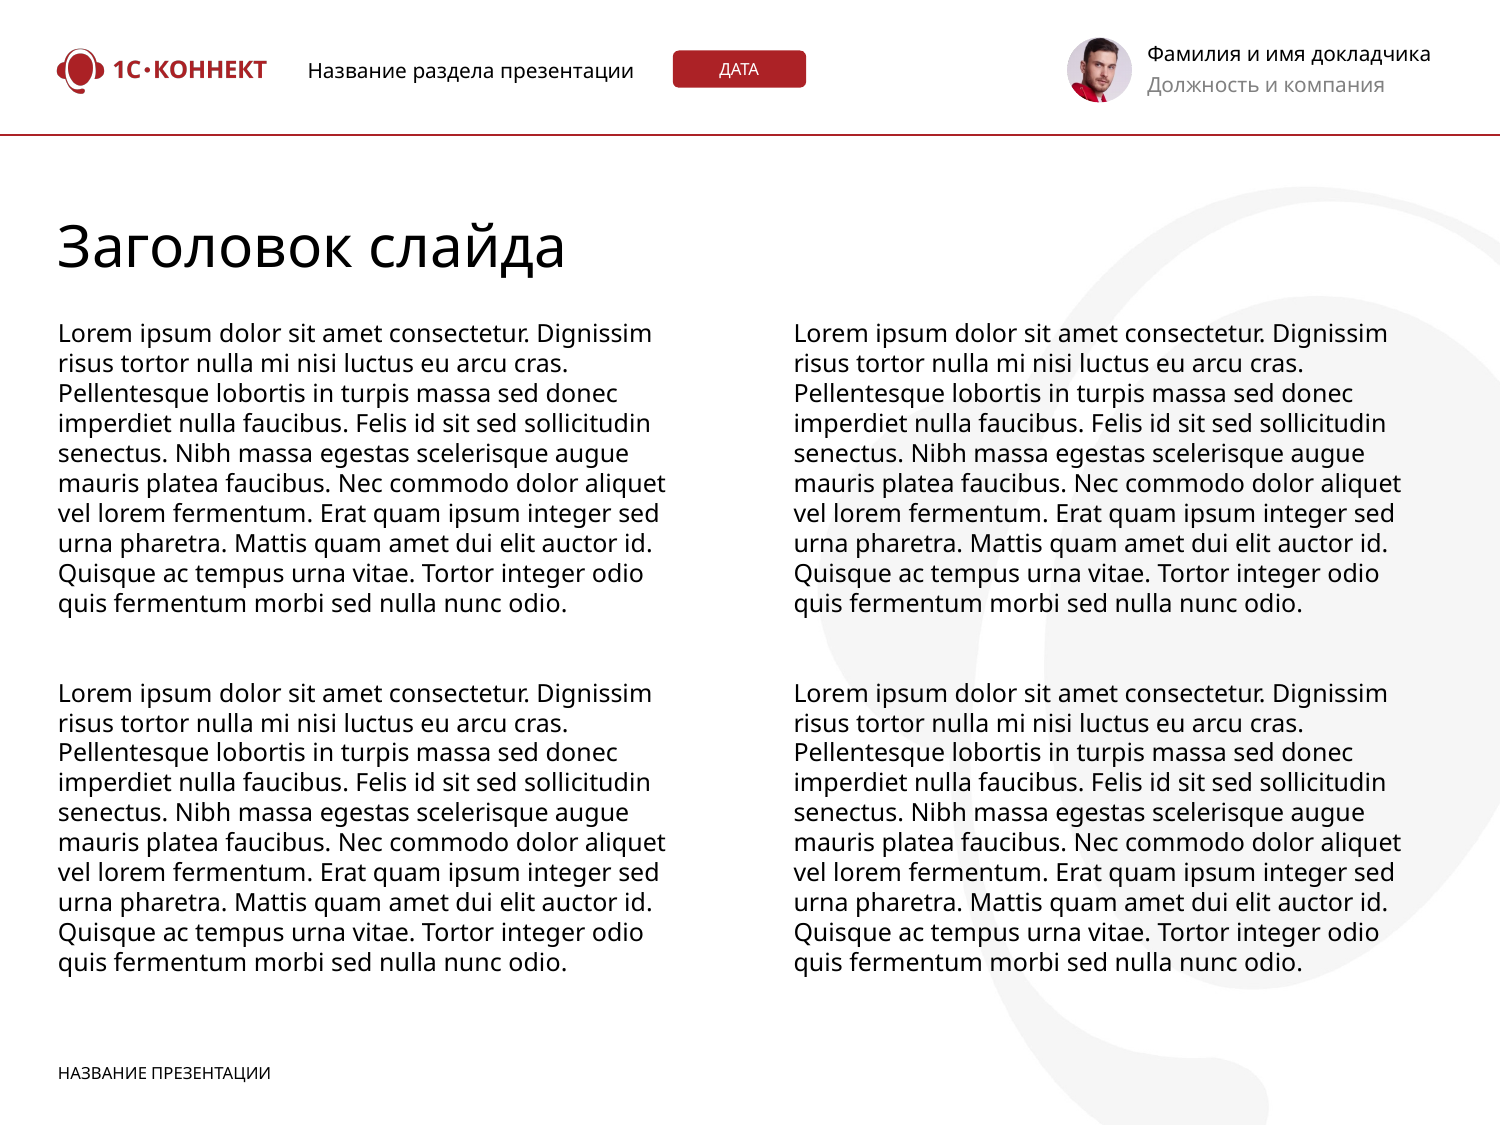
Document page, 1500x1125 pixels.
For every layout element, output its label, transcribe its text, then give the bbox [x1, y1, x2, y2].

picture [0, 0, 1500, 134]
text_box Lorem ipsum dolor sit amet consectetur. Dignissim risus tortor nulla mi nisi luctus eu arcu cras. Pellentesque lobortis in turpis massa sed donec imperdiet nulla faucibus. Felis id sit sed sollicitudin senectus. Nibh massa egestas scelerisque augue mauris platea faucibus. Nec commodo dolor aliquet vel lorem fermentum. Erat quam ipsum integer sed urna pharetra. Mattis quam amet dui elit auctor id. Quisque ac tempus urna vitae. Tortor integer odio quis fermentum morbi sed nulla nunc odio. [57, 677, 701, 999]
text_box Название раздела презентации [307, 57, 642, 83]
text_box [1066, 37, 1437, 103]
text_box Заголовок слайда [57, 209, 589, 280]
picture [0, 136, 1500, 1125]
text_box ДАТА [672, 50, 807, 88]
footer НАЗВАНИЕ ПРЕЗЕНТАЦИИ [57, 1042, 733, 1103]
text_box Lorem ipsum dolor sit amet consectetur. Dignissim risus tortor nulla mi nisi luctus eu arcu cras. Pellentesque lobortis in turpis massa sed donec imperdiet nulla faucibus. Felis id sit sed sollicitudin senectus. Nibh massa egestas scelerisque augue mauris platea faucibus. Nec commodo dolor aliquet vel lorem fermentum. Erat quam ipsum integer sed urna pharetra. Mattis quam amet dui elit auctor id. Quisque ac tempus urna vitae. Tortor integer odio quis fermentum morbi sed nulla nunc odio. [793, 677, 1436, 999]
text_box Lorem ipsum dolor sit amet consectetur. Dignissim risus tortor nulla mi nisi luctus eu arcu cras. Pellentesque lobortis in turpis massa sed donec imperdiet nulla faucibus. Felis id sit sed sollicitudin senectus. Nibh massa egestas scelerisque augue mauris platea faucibus. Nec commodo dolor aliquet vel lorem fermentum. Erat quam ipsum integer sed urna pharetra. Mattis quam amet dui elit auctor id. Quisque ac tempus urna vitae. Tortor integer odio quis fermentum morbi sed nulla nunc odio. [793, 317, 1436, 640]
text_box Lorem ipsum dolor sit amet consectetur. Dignissim risus tortor nulla mi nisi luctus eu arcu cras. Pellentesque lobortis in turpis massa sed donec imperdiet nulla faucibus. Felis id sit sed sollicitudin senectus. Nibh massa egestas scelerisque augue mauris platea faucibus. Nec commodo dolor aliquet vel lorem fermentum. Erat quam ipsum integer sed urna pharetra. Mattis quam amet dui elit auctor id. Quisque ac tempus urna vitae. Tortor integer odio quis fermentum morbi sed nulla nunc odio. [57, 317, 701, 640]
